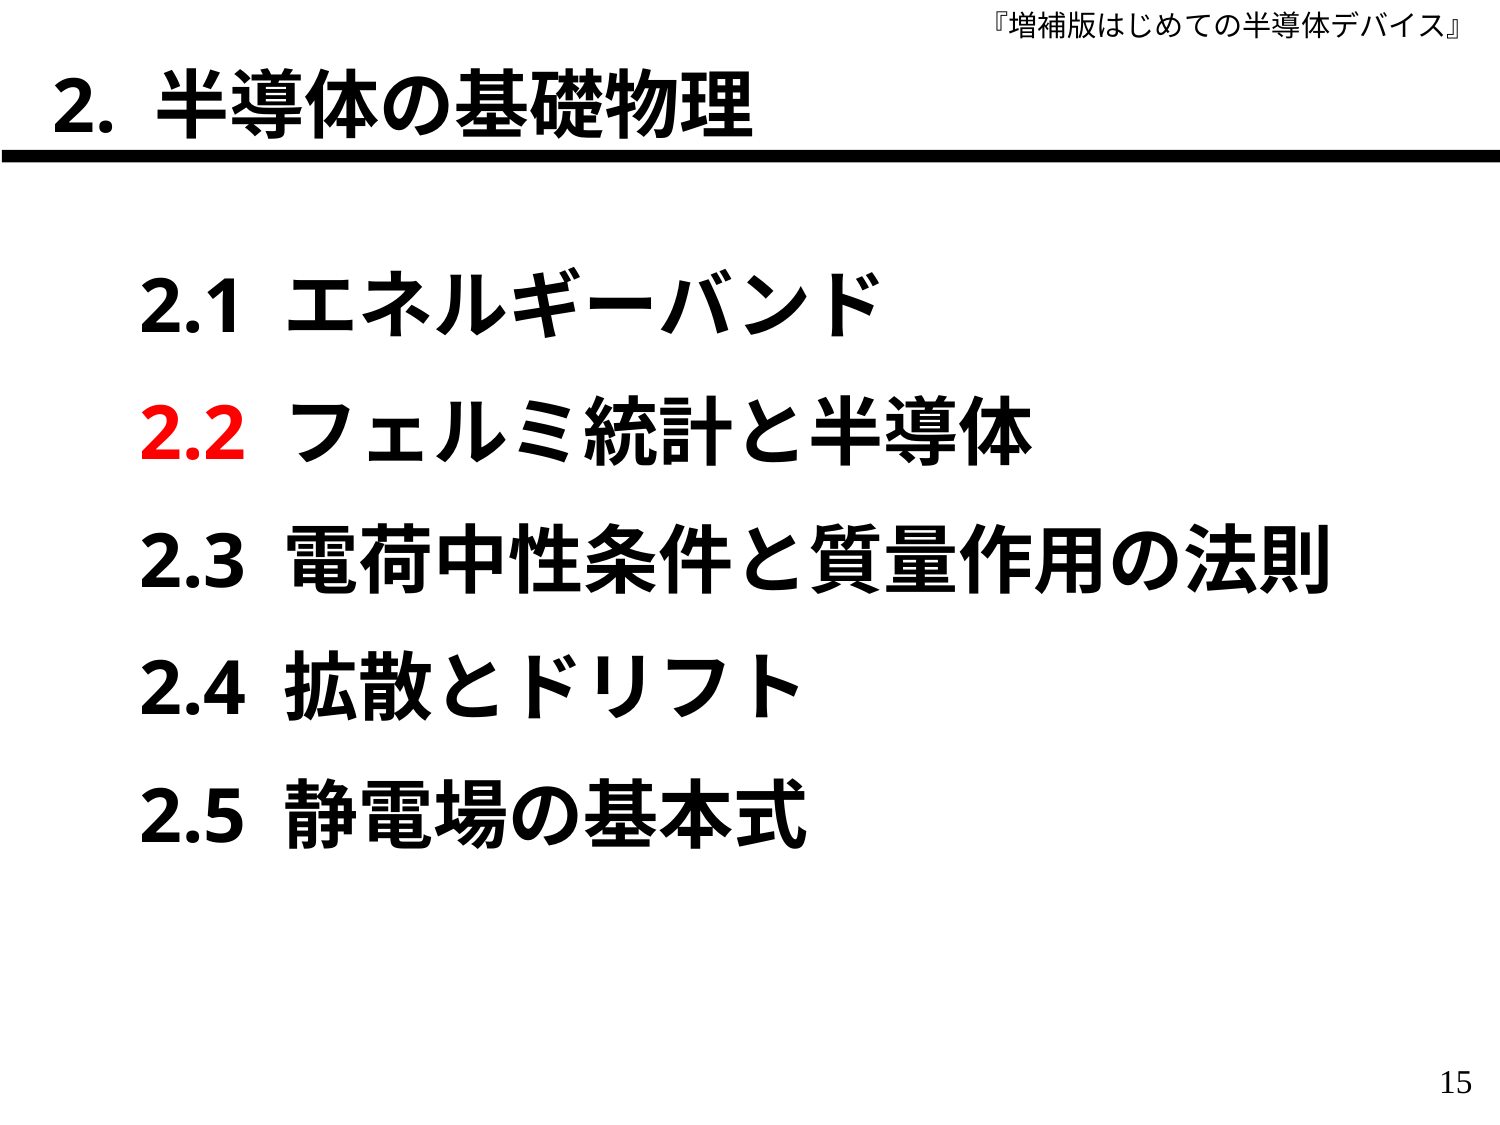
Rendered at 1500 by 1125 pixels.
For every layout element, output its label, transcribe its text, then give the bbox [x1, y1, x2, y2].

list 2.1 エネルギーバンド 2.2 フェルミ統計と半導体 2.3 電荷中性条件と質量作用の法則 2.4 拡散とドリフト 2.5 静電場の基本式 [123, 249, 1365, 905]
title 2. 半導体の基礎物理 [37, 42, 1500, 163]
slide_number 15 [1175, 1042, 1488, 1118]
